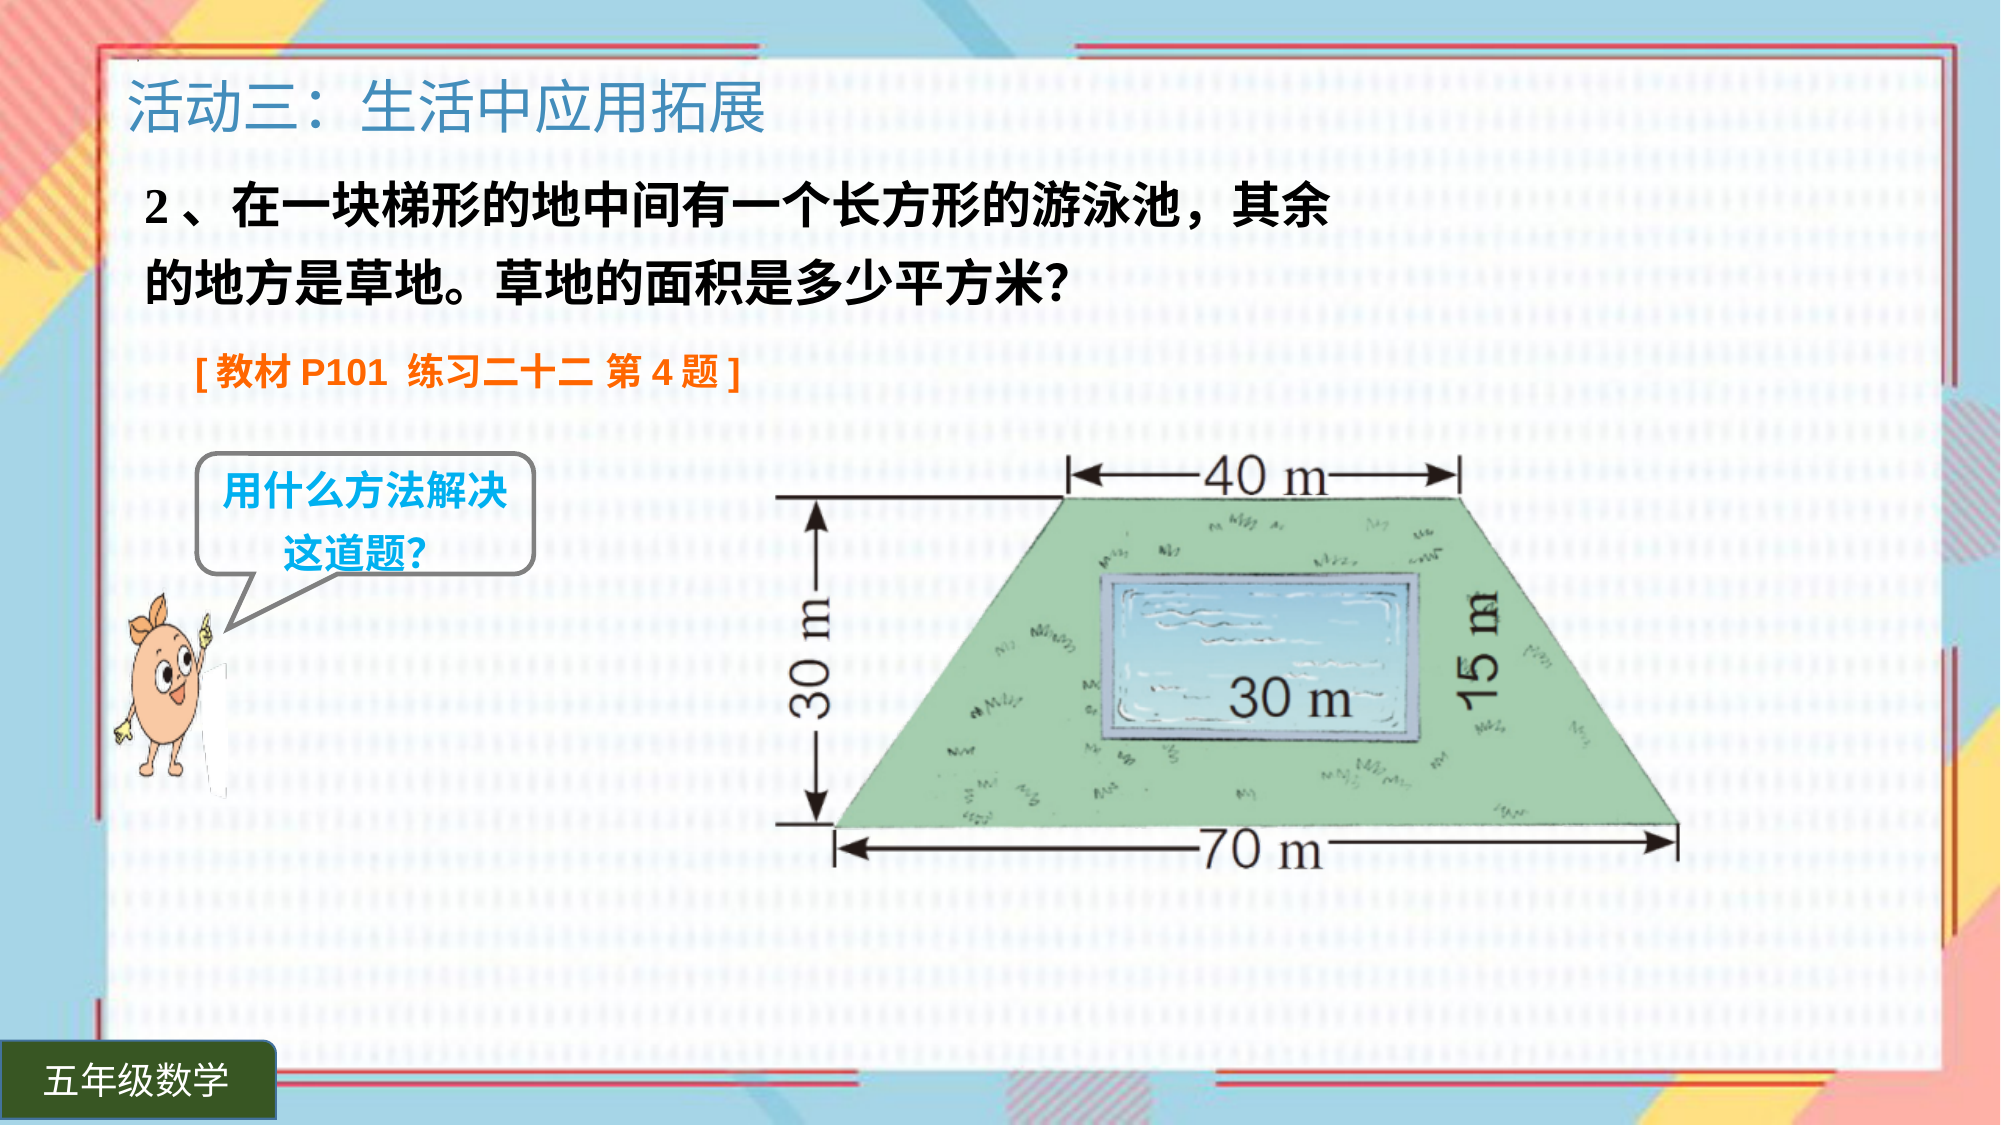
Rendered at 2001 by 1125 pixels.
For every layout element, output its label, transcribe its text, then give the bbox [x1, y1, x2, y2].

text_box 2、在一块梯形的地中间有一个长方形的游泳池，其余的地方是草地。草地的面积是多少平方米？ [129, 148, 1383, 320]
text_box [111, 453, 534, 816]
picture [0, 0, 2001, 1125]
text_box 活动三：生活中应用拓展 [111, 62, 793, 148]
text_box 五年级数学 [0, 1039, 277, 1120]
text_box [教材P101 练习二十二 第4题] [180, 327, 756, 401]
